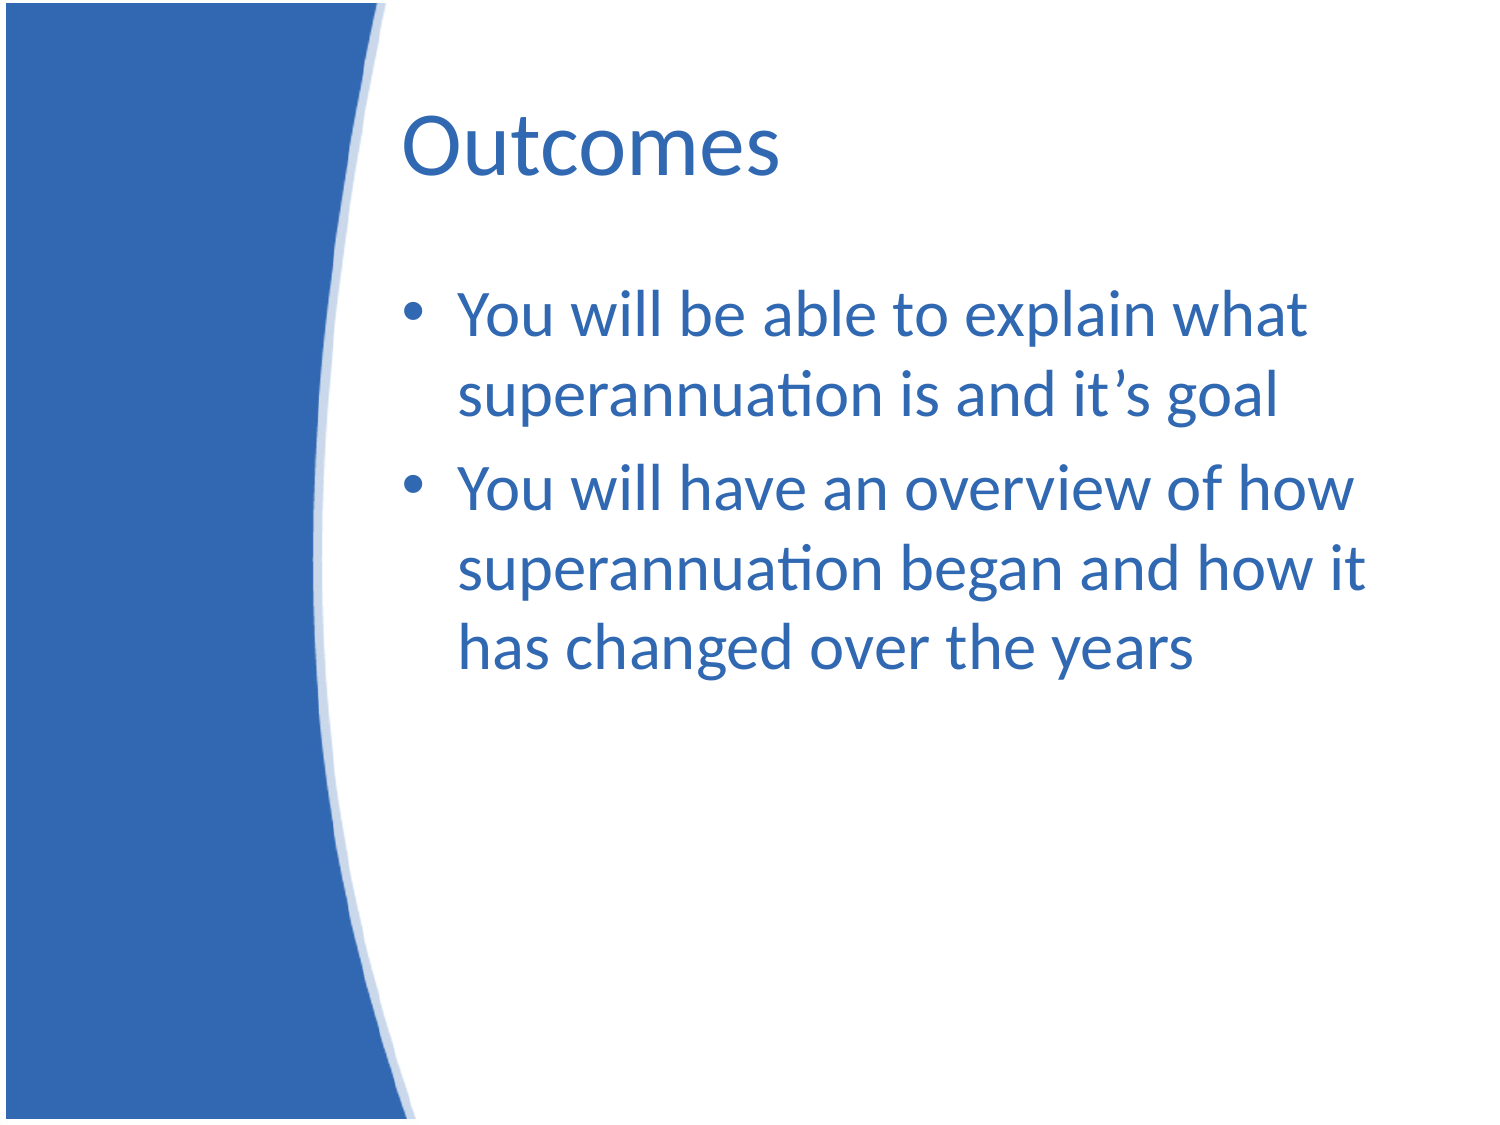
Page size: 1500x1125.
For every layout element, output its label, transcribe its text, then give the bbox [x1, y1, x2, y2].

title Outcomes [386, 44, 1426, 233]
picture [0, 0, 1500, 1125]
list You will be able to explain what superannuation is and it’s goal You will have an overview of how superannuation began and how it has changed over the years [386, 262, 1426, 1006]
